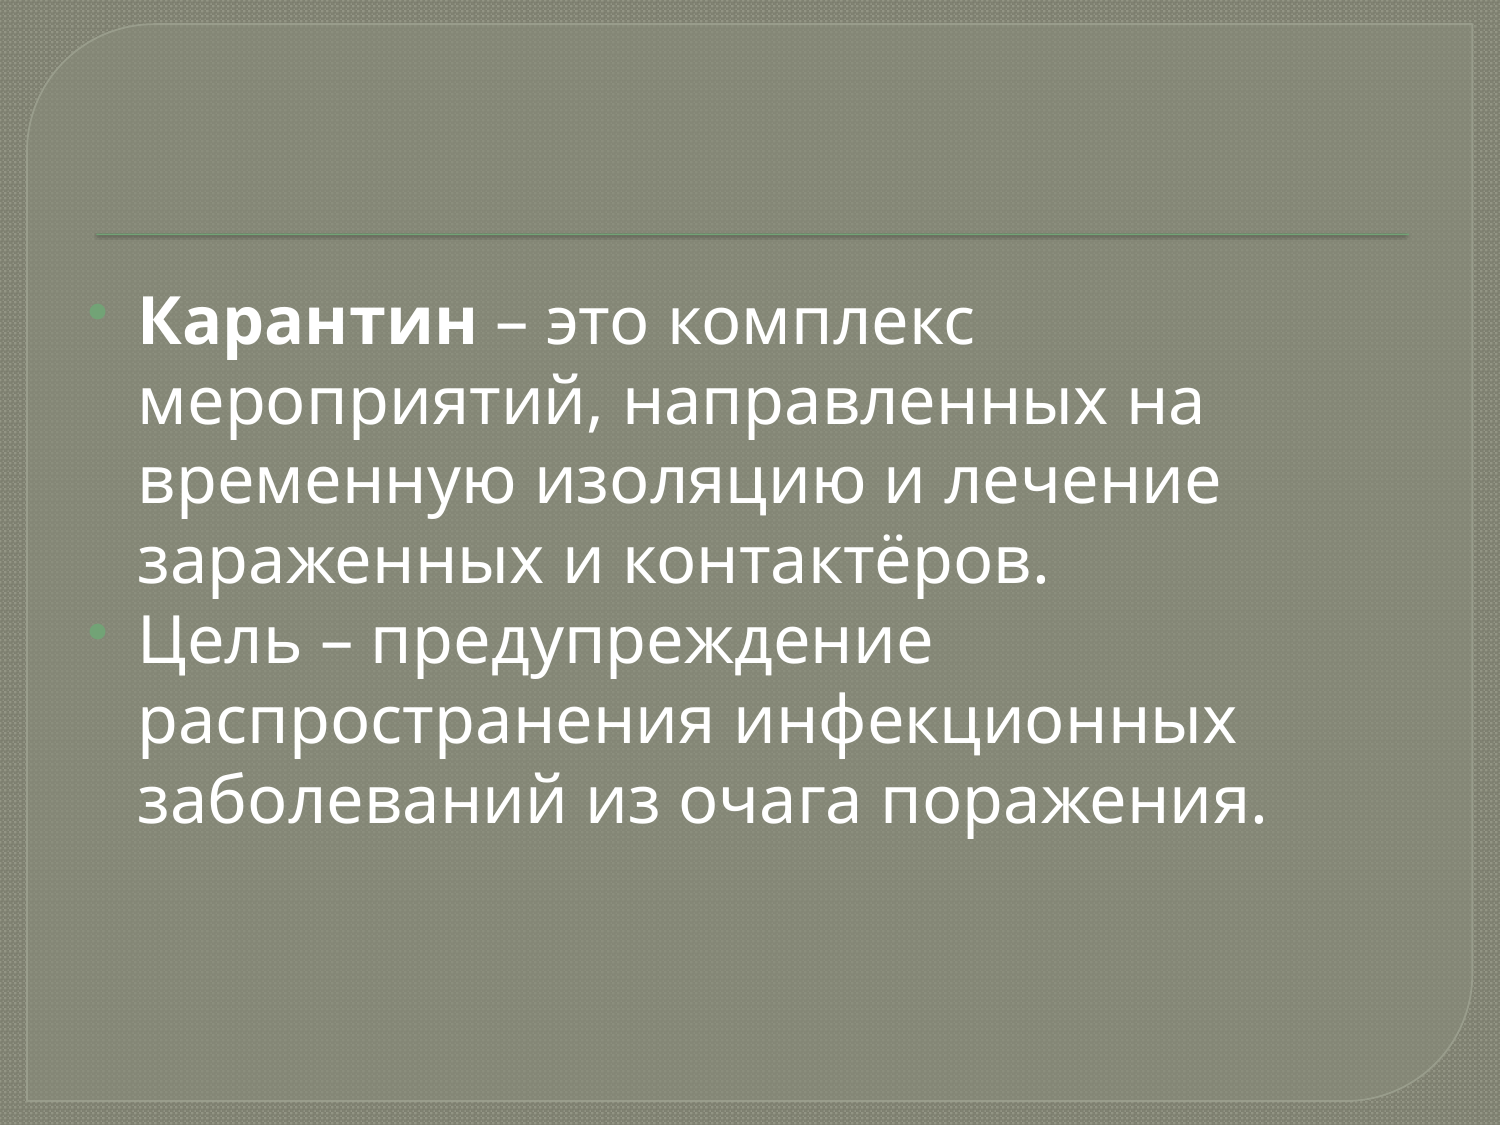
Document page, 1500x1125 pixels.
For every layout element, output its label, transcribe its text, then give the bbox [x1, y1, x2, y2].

list Карантин – это комплекс мероприятий, направленных на временную изоляцию и лечение зараженных и контактёров. Цель – предупреждение распространения инфекционных заболеваний из очага поражения. [75, 270, 1425, 1013]
